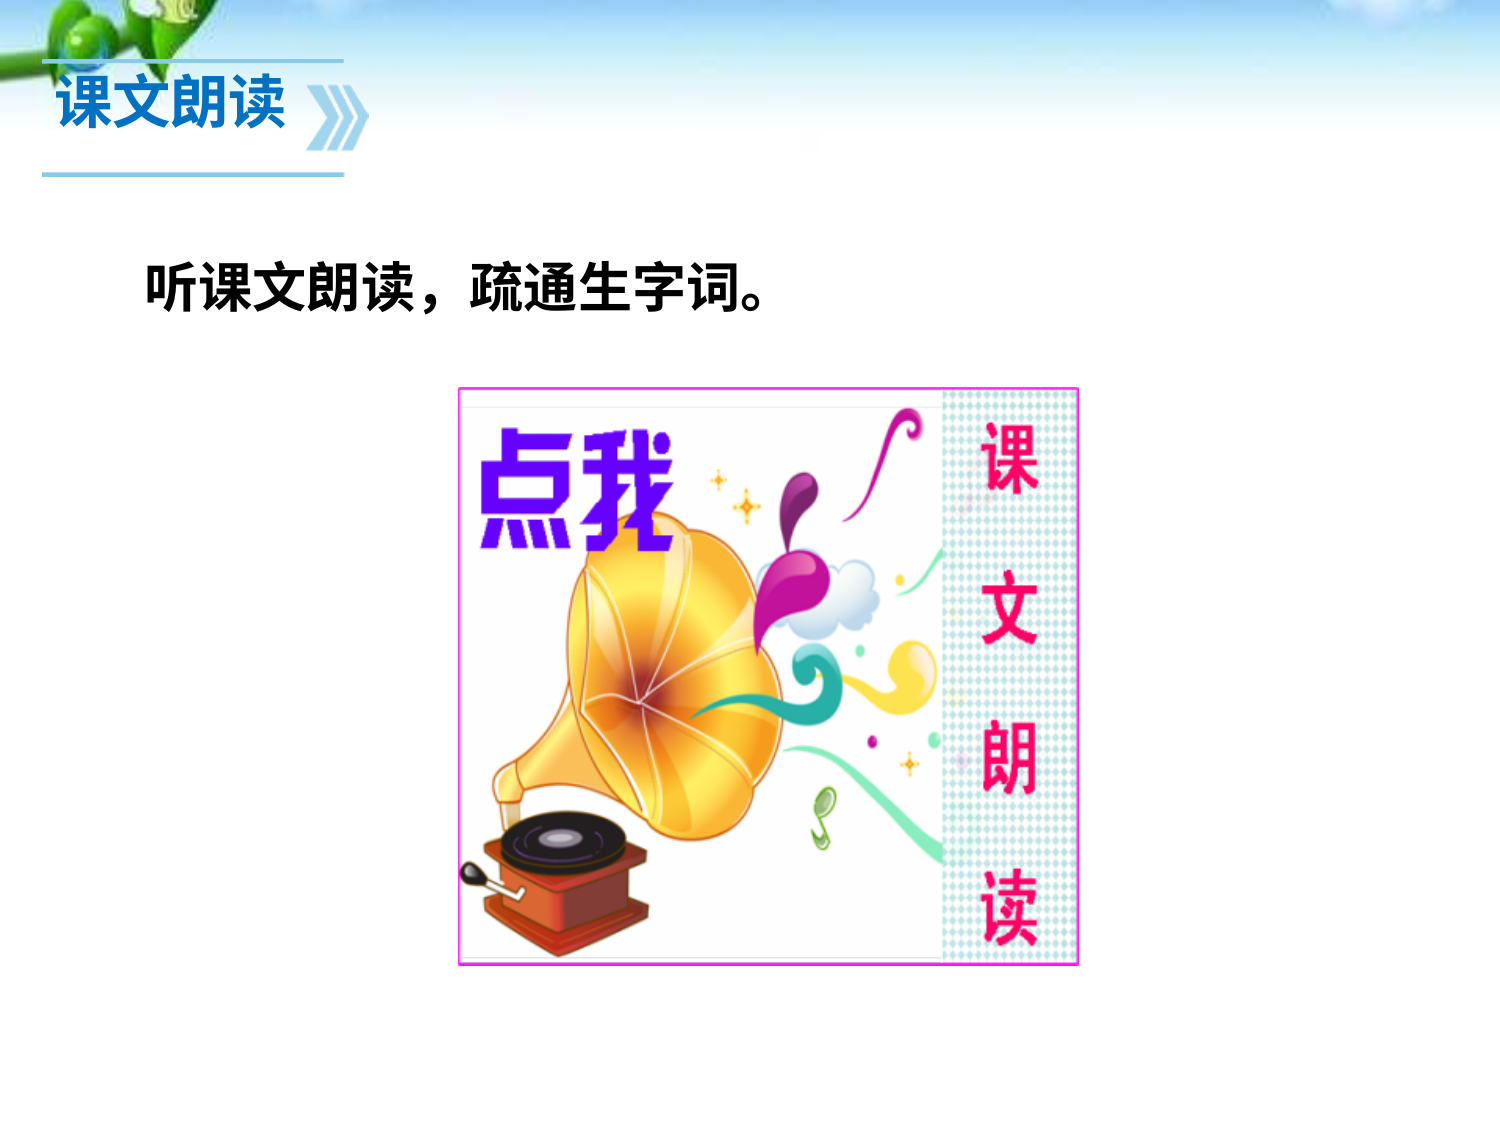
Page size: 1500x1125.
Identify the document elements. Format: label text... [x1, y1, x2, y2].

picture [0, 0, 1500, 1125]
text_box 听课文朗读，疏通生字词。 [132, 247, 979, 324]
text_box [29, 57, 369, 177]
